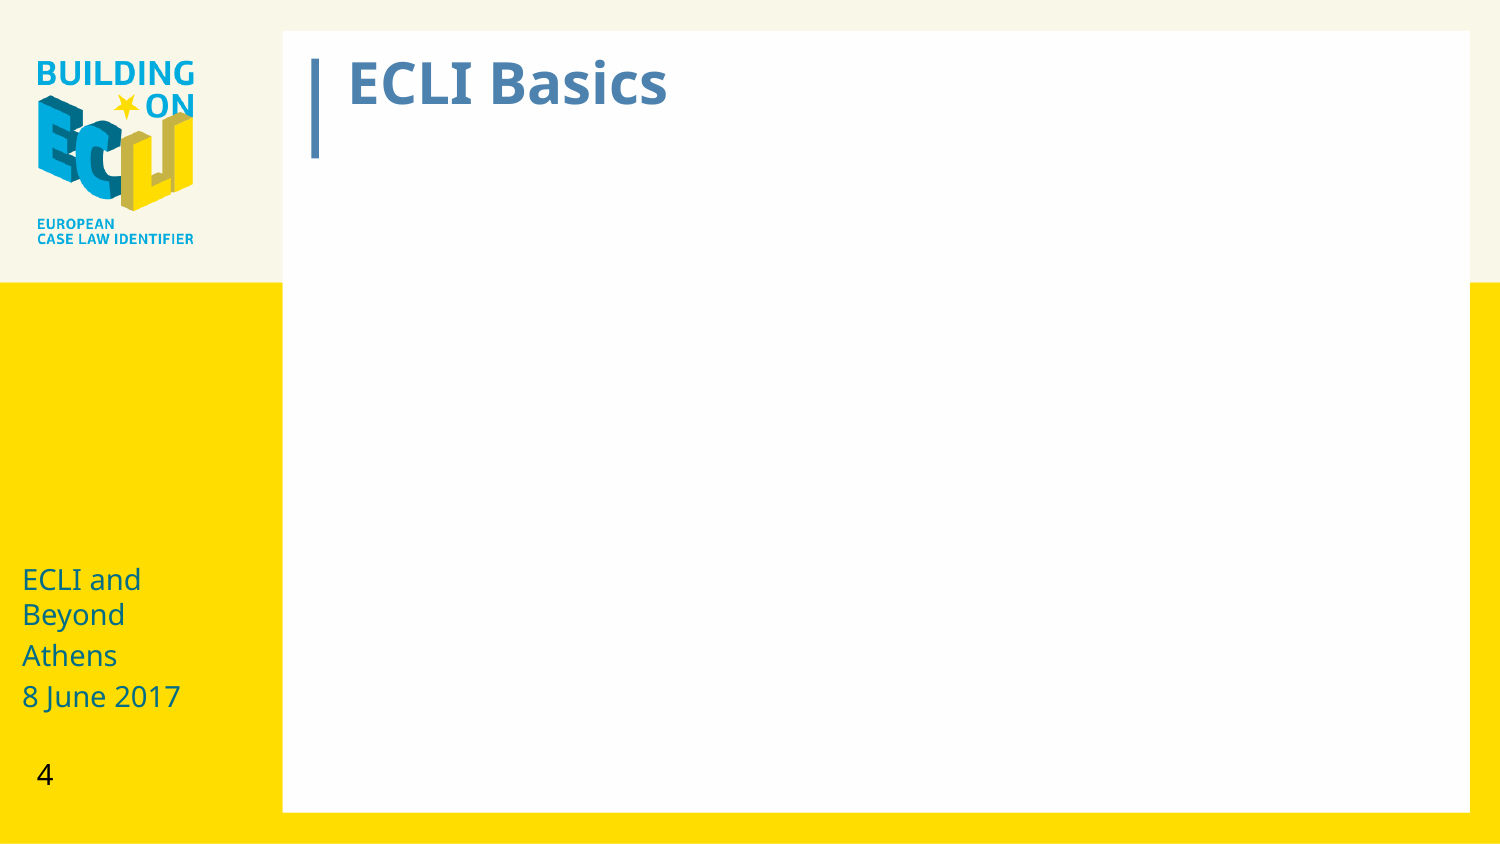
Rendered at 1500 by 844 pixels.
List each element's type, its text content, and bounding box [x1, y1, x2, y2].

text_box 4 [22, 748, 132, 807]
text_box [311, 58, 319, 159]
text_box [347, 56, 1471, 156]
picture [0, 0, 1500, 844]
text_box ECLI and Beyond Athens 8 June 2017 [22, 561, 252, 702]
